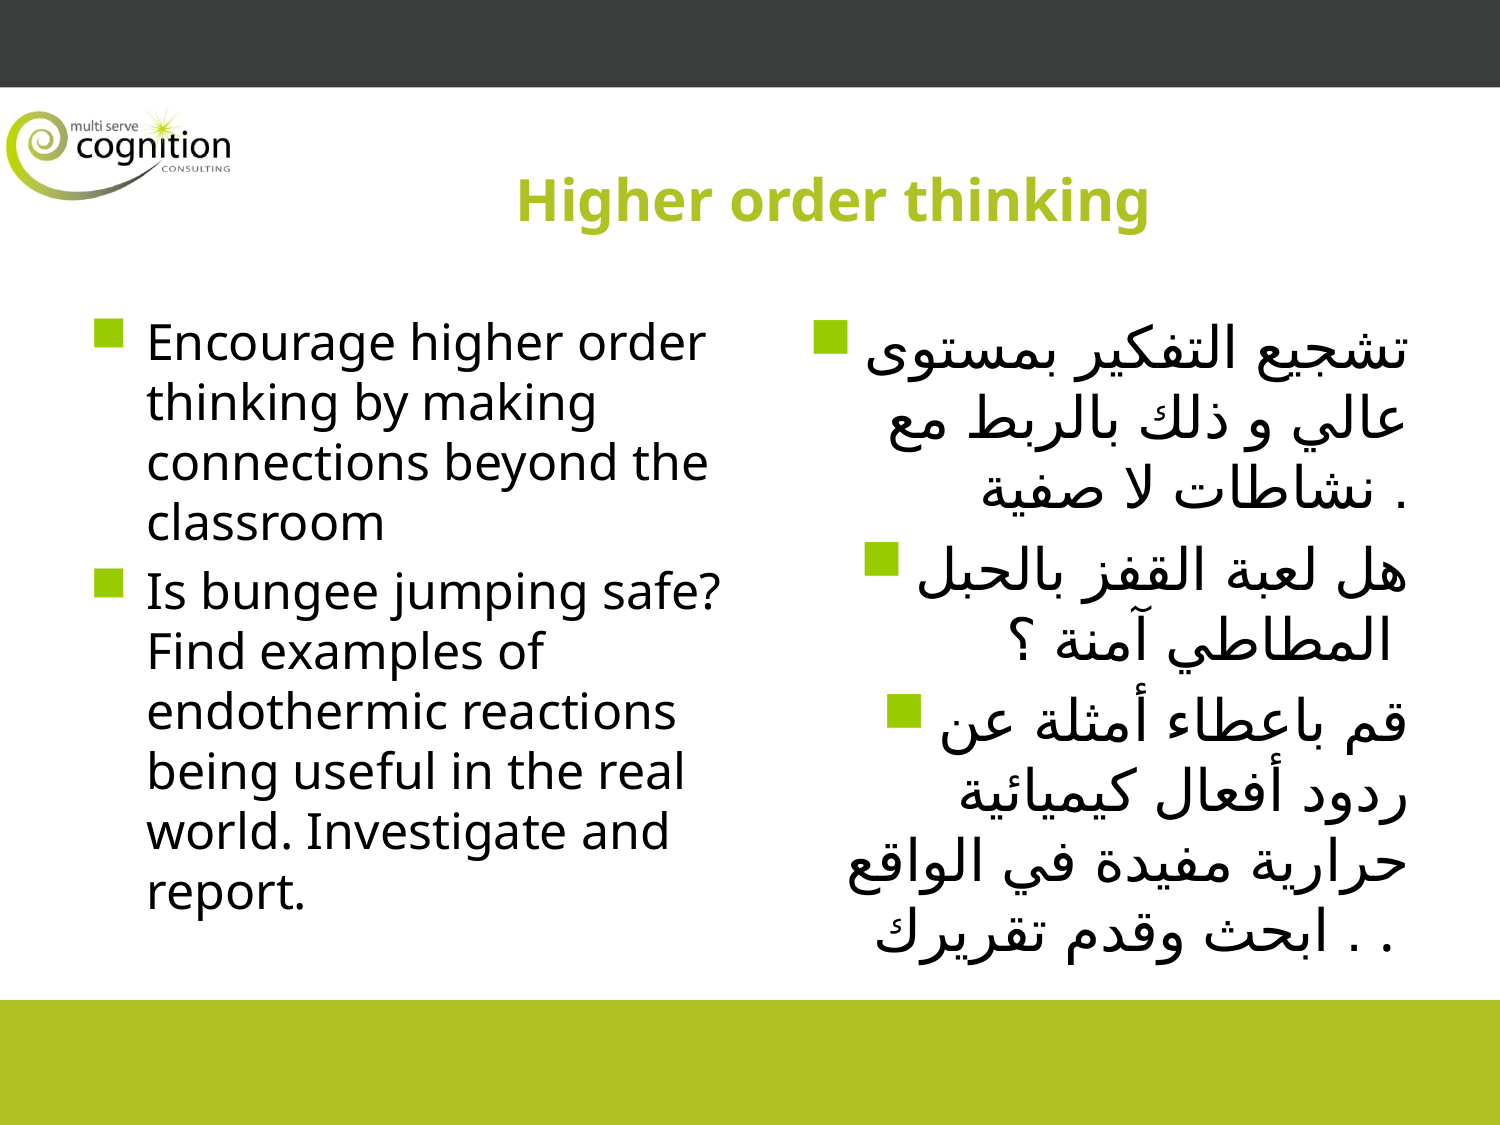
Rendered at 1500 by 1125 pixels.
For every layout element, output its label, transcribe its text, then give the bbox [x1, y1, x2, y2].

list Encourage higher order thinking by making connections beyond the classroom Is bungee jumping safe? Find examples of endothermic reactions being useful in the real world. Investigate and report. [74, 302, 738, 977]
list تشجيع التفكير بمستوى عالي و ذلك بالربط مع نشاطات لا صفية . هل لعبة القفز بالحبل المطاطي آمنة ؟ قم باعطاء أمثلة عن ردود أفعال كيميائية حرارية مفيدة في الواقع . ابحث وقدم تقريرك . [762, 302, 1426, 977]
picture [0, 101, 237, 207]
title Higher order thinking [241, 113, 1426, 283]
